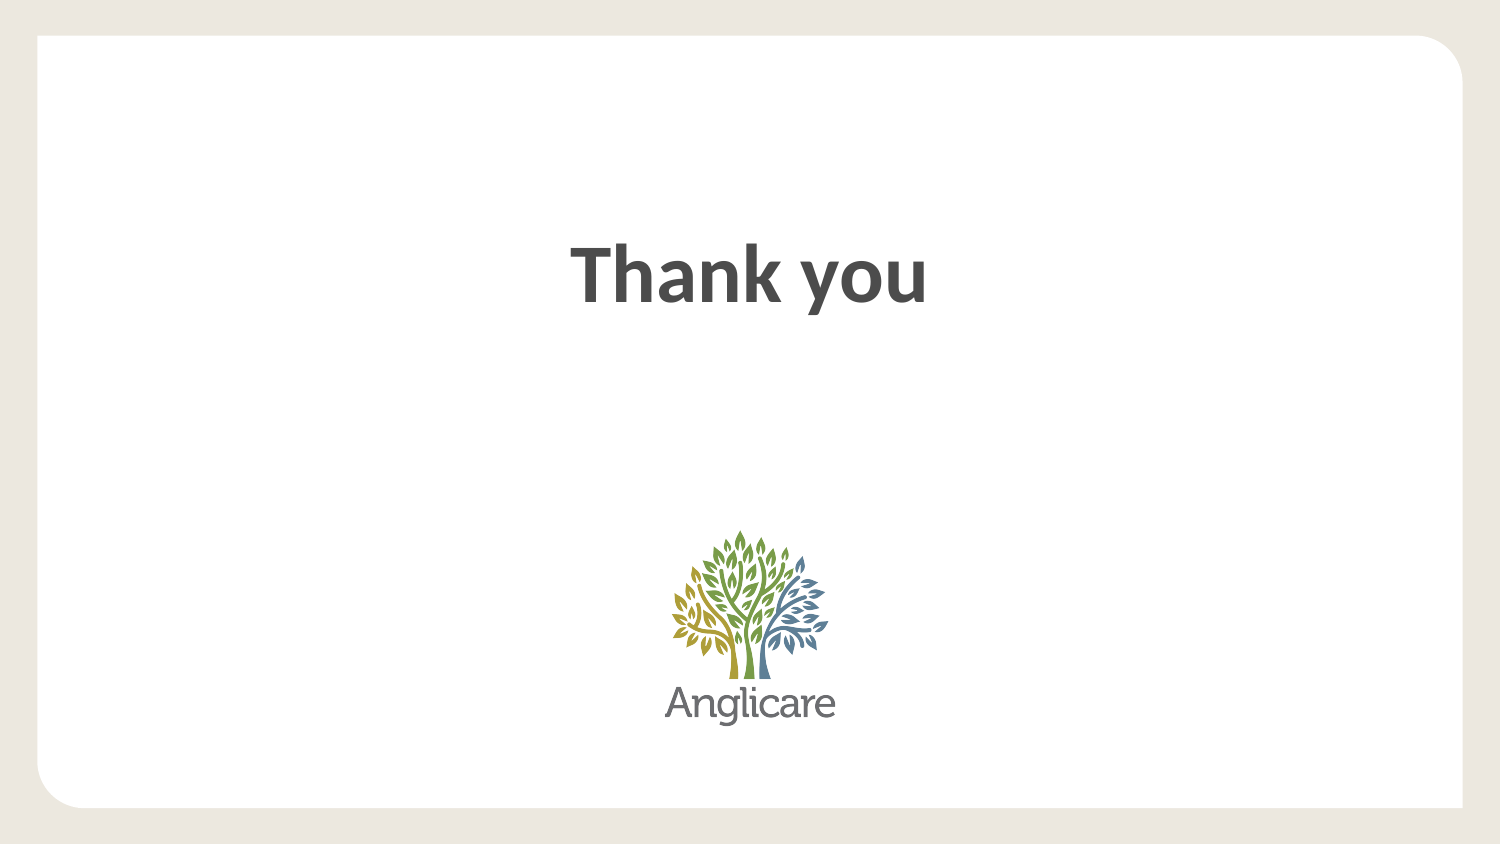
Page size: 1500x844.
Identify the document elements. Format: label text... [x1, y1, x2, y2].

picture [657, 525, 843, 731]
title Thank you [79, 100, 1421, 321]
